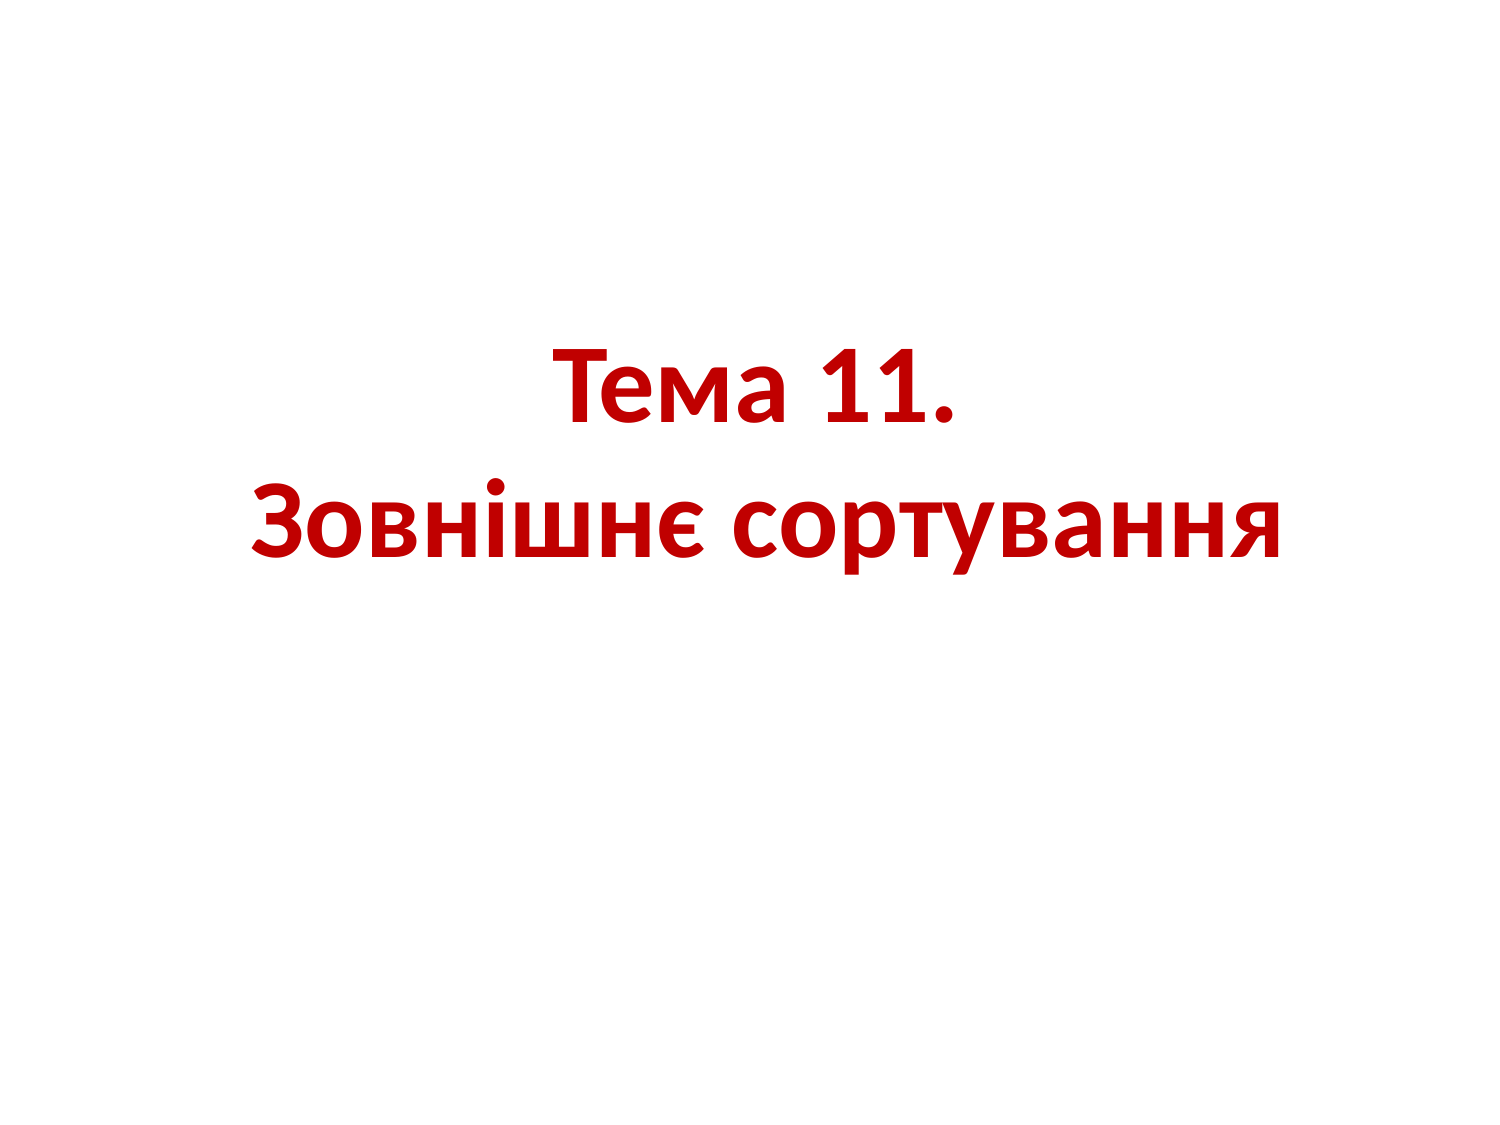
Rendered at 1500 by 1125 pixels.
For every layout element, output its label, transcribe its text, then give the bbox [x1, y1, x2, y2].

text_box Тема 11. Зовнішнє сортування [236, 302, 1302, 588]
